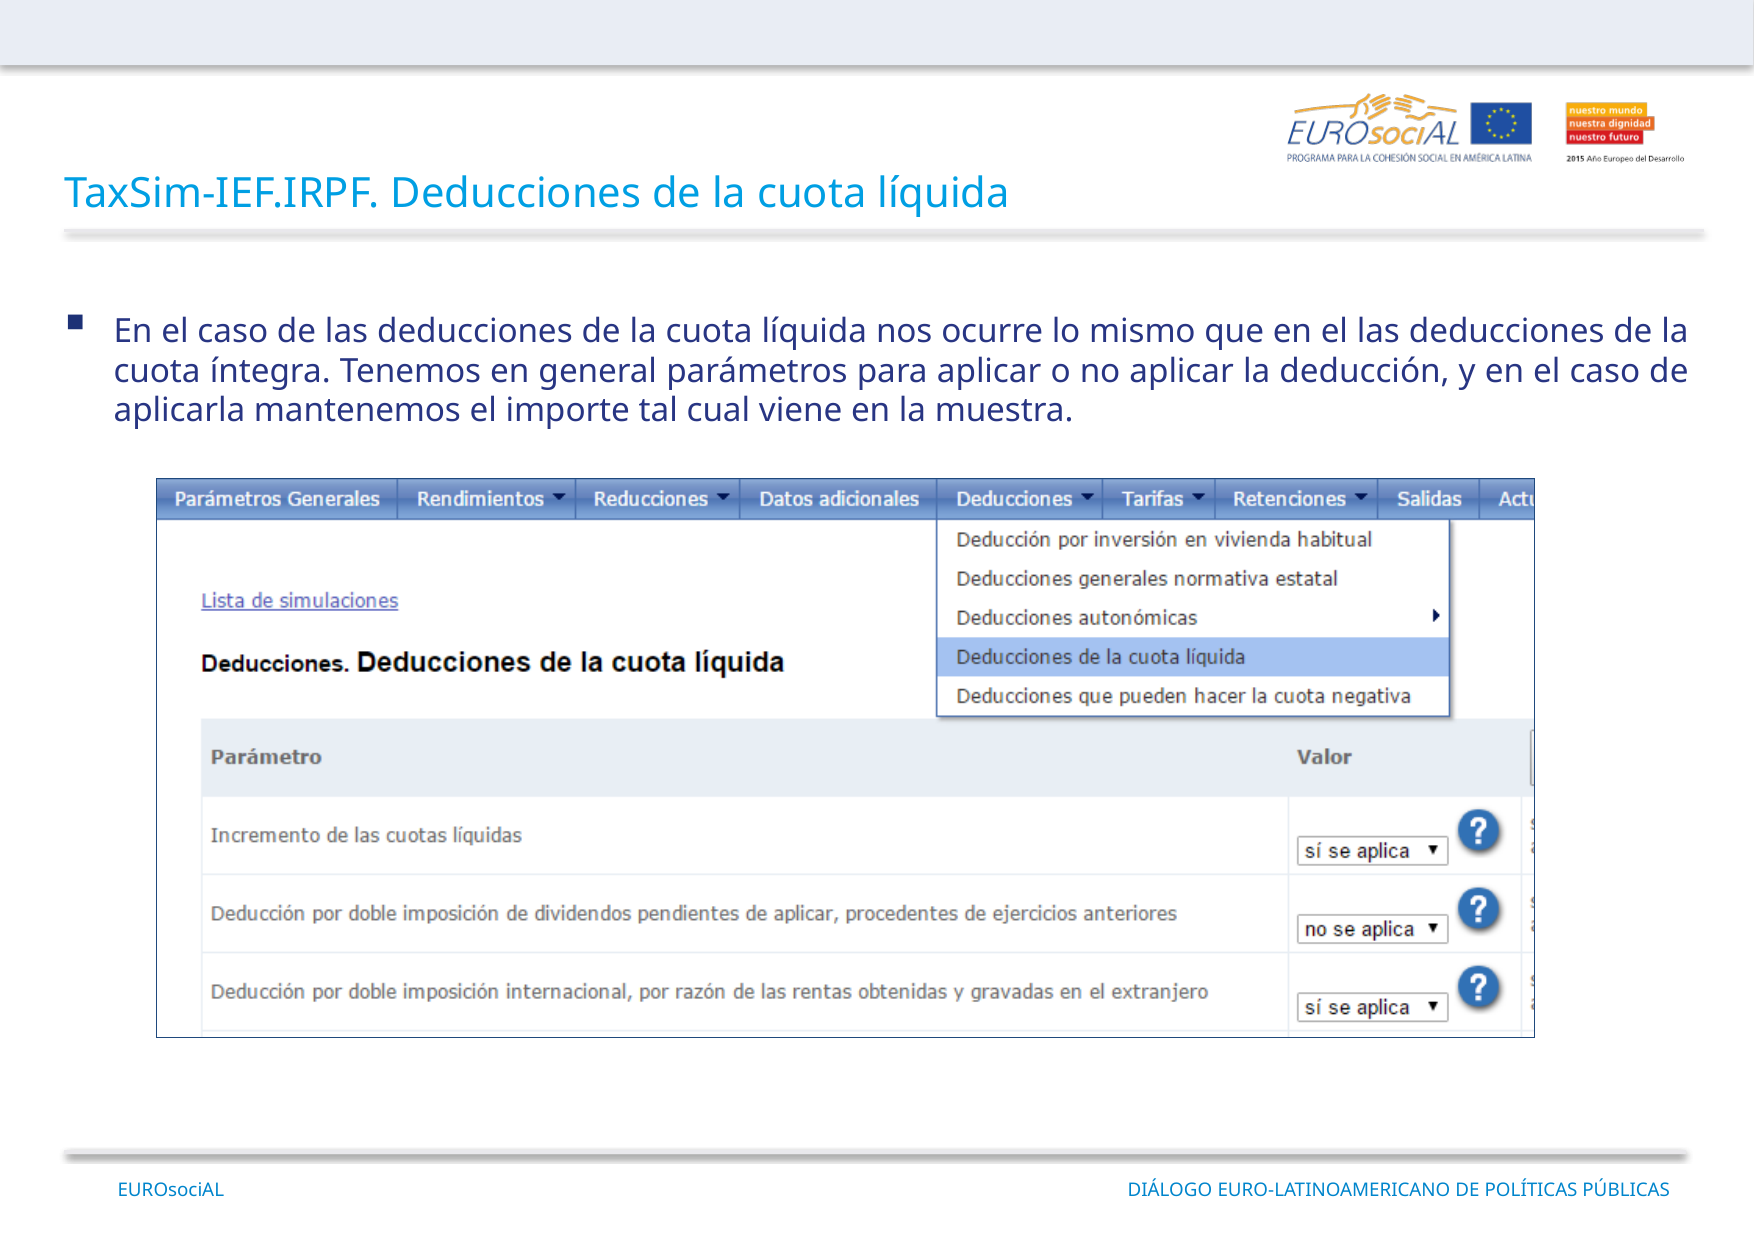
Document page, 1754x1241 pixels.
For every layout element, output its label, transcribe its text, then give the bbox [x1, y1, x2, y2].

text_box En el caso de las deducciones de la cuota líquida nos ocurre lo mismo que en el las deducciones de la cuota íntegra. Tenemos en general parámetros para aplicar o no aplicar la deducción, y en el caso de aplicarla mantenemos el importe tal cual viene en la muestra. [64, 289, 1692, 443]
picture [155, 478, 1535, 1039]
text_box TaxSim-IEF.IRPF. Deducciones de la cuota líquida [49, 158, 1628, 233]
picture [1278, 88, 1692, 173]
